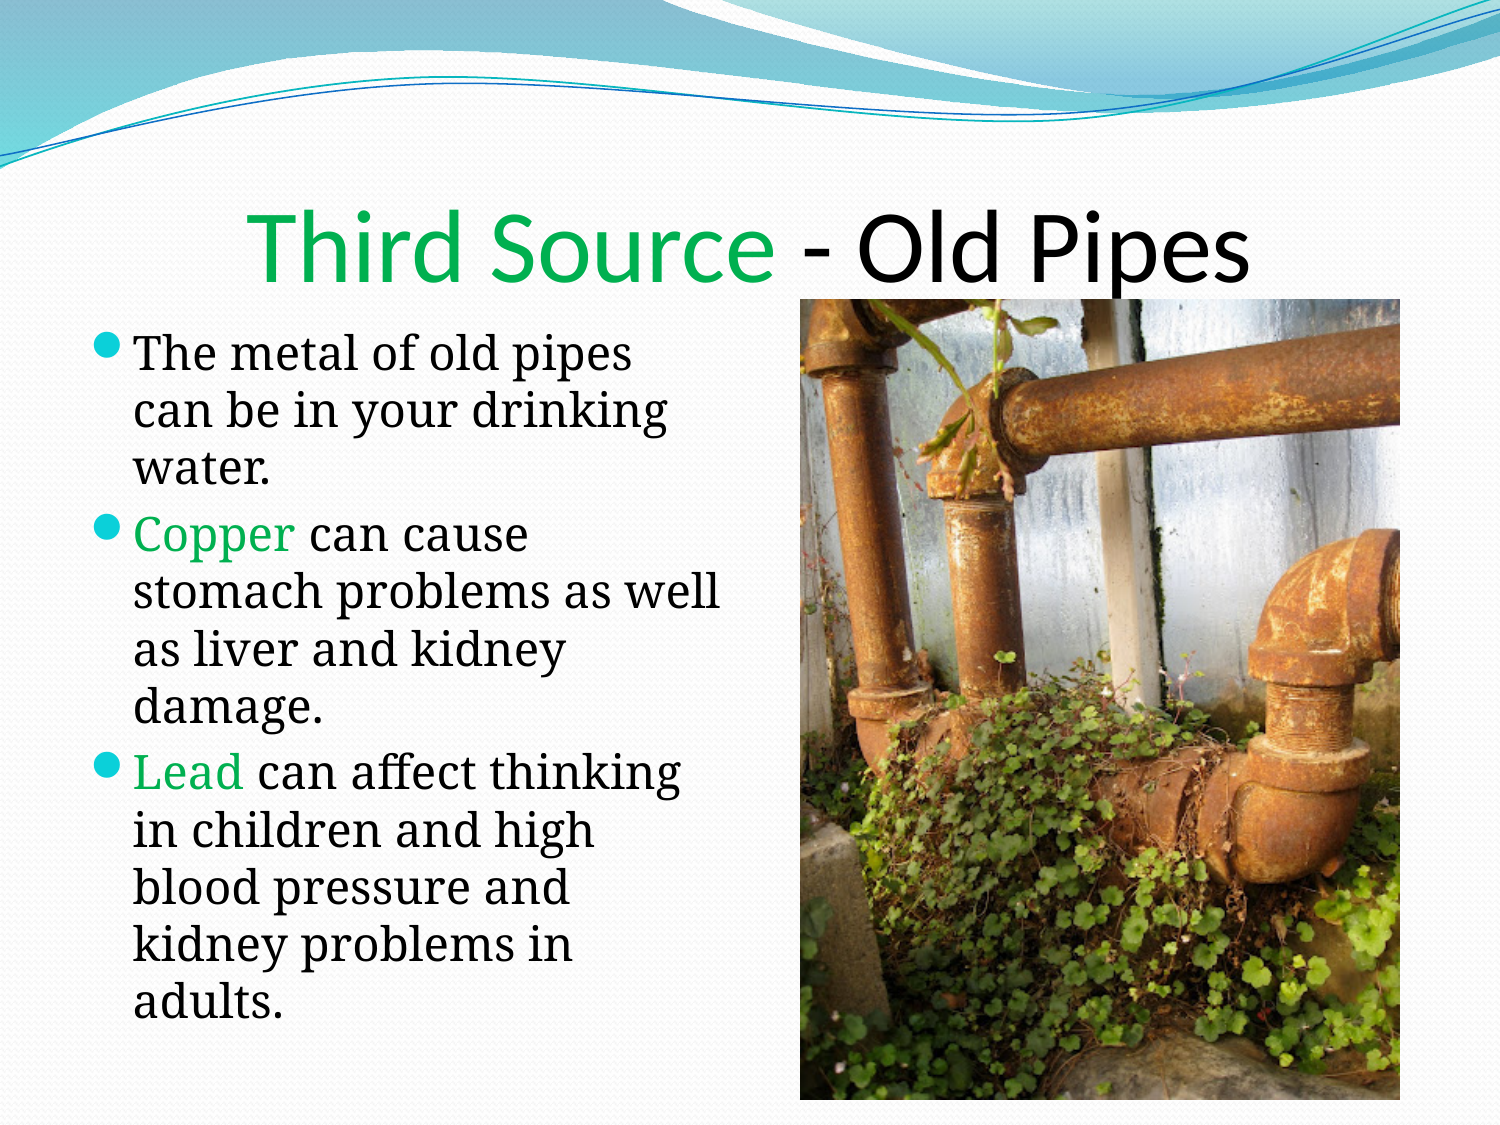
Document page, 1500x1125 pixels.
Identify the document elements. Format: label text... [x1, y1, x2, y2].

title Third Source - Old Pipes [74, 115, 1426, 304]
list The metal of old pipes can be in your drinking water. Copper can cause stomach problems as well as liver and kidney damage. Lead can affect thinking in children and high blood pressure and kidney problems in adults. [74, 314, 738, 1043]
picture [799, 299, 1401, 1101]
